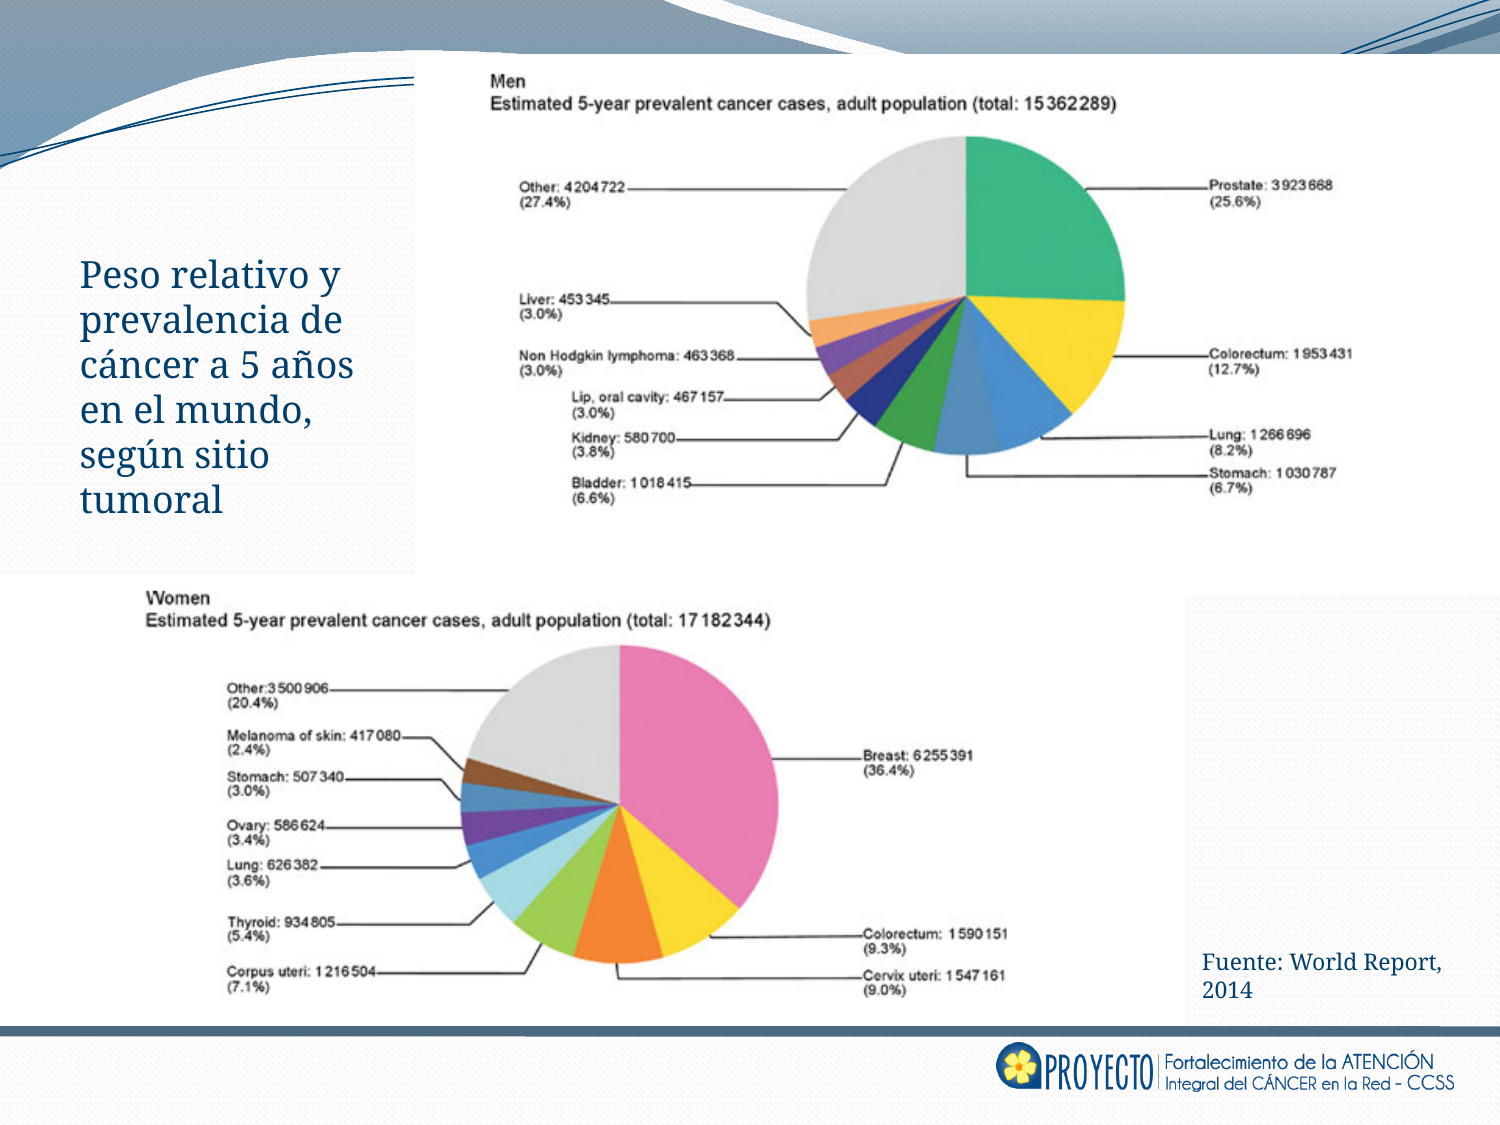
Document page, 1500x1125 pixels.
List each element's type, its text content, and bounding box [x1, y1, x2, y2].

text_box Fuente: World Report, 2014 [1191, 940, 1471, 1011]
text_box Peso relativo y prevalencia de cáncer a 5 años en el mundo, según sitio tumoral [64, 243, 406, 529]
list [0, 573, 1185, 1026]
picture [413, 54, 1500, 594]
picture [996, 1042, 1454, 1092]
